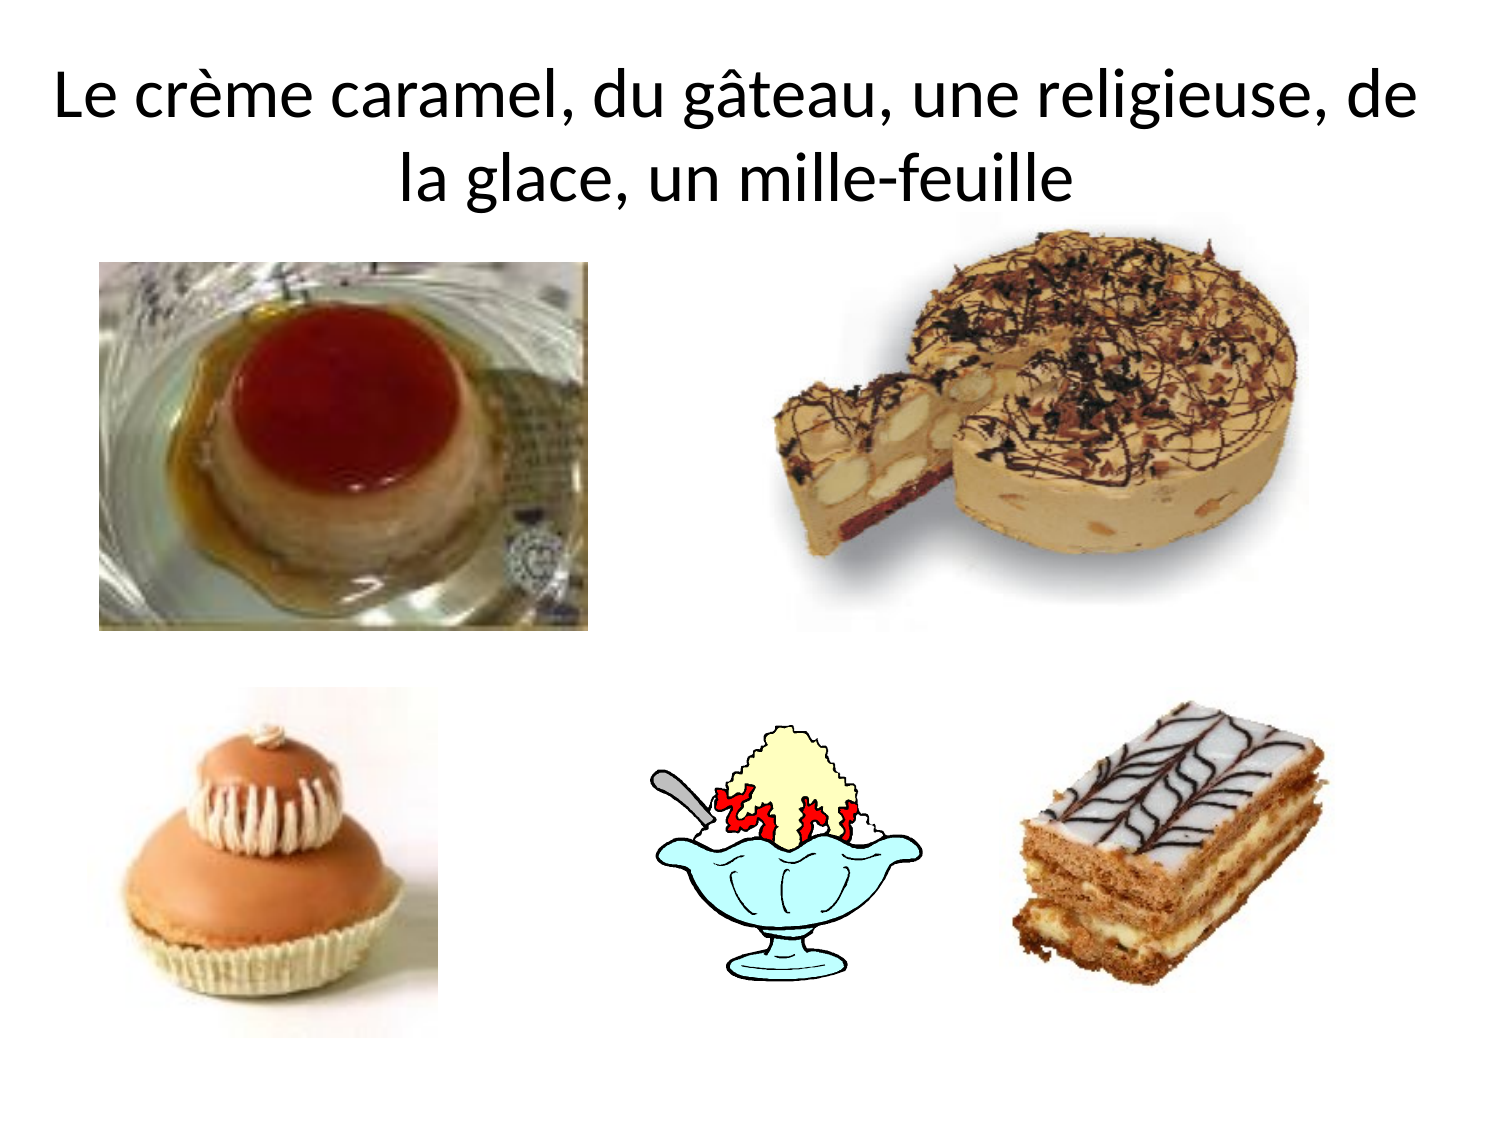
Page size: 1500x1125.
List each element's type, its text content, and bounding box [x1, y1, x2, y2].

picture [87, 687, 438, 1038]
picture [649, 724, 923, 982]
picture [99, 262, 588, 631]
title Le crème caramel, du gâteau, une religieuse, de la glace, un mille-feuille [37, 37, 1438, 225]
picture [762, 212, 1309, 632]
picture [999, 687, 1349, 993]
